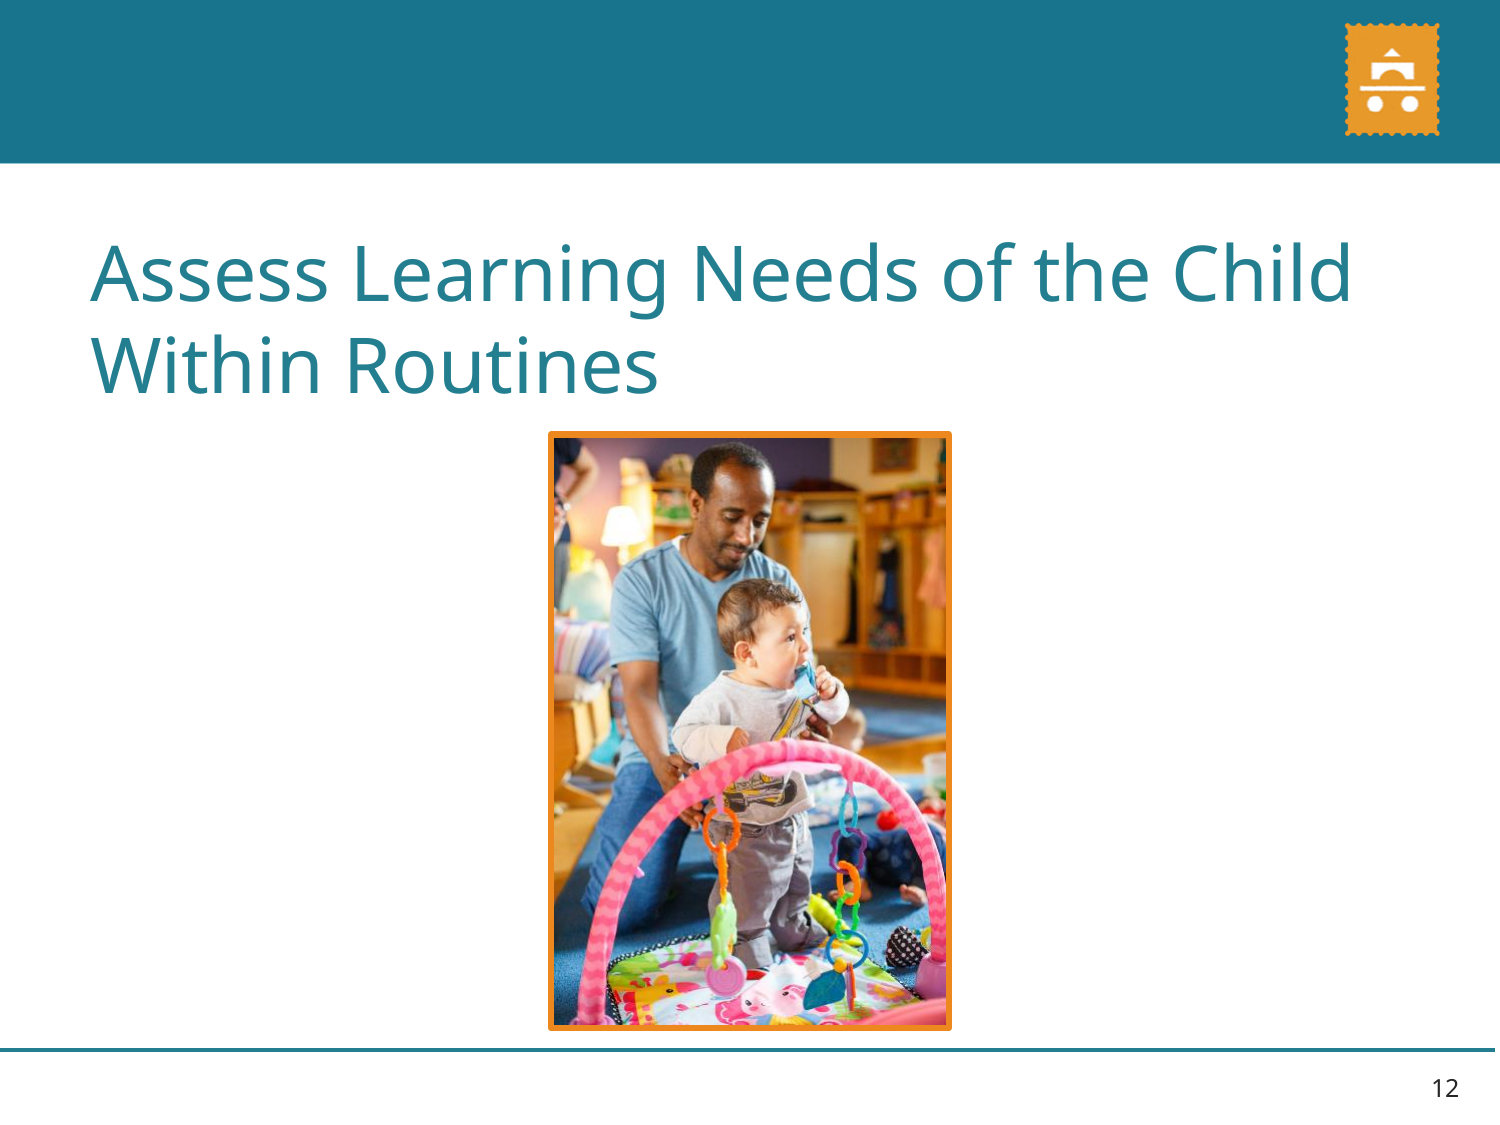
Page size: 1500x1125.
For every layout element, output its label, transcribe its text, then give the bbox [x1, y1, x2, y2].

text_box Assess Learning Needs of the Child Within Routines [74, 216, 1500, 417]
text_box 12 [1416, 1065, 1500, 1125]
picture [0, 0, 1500, 1125]
